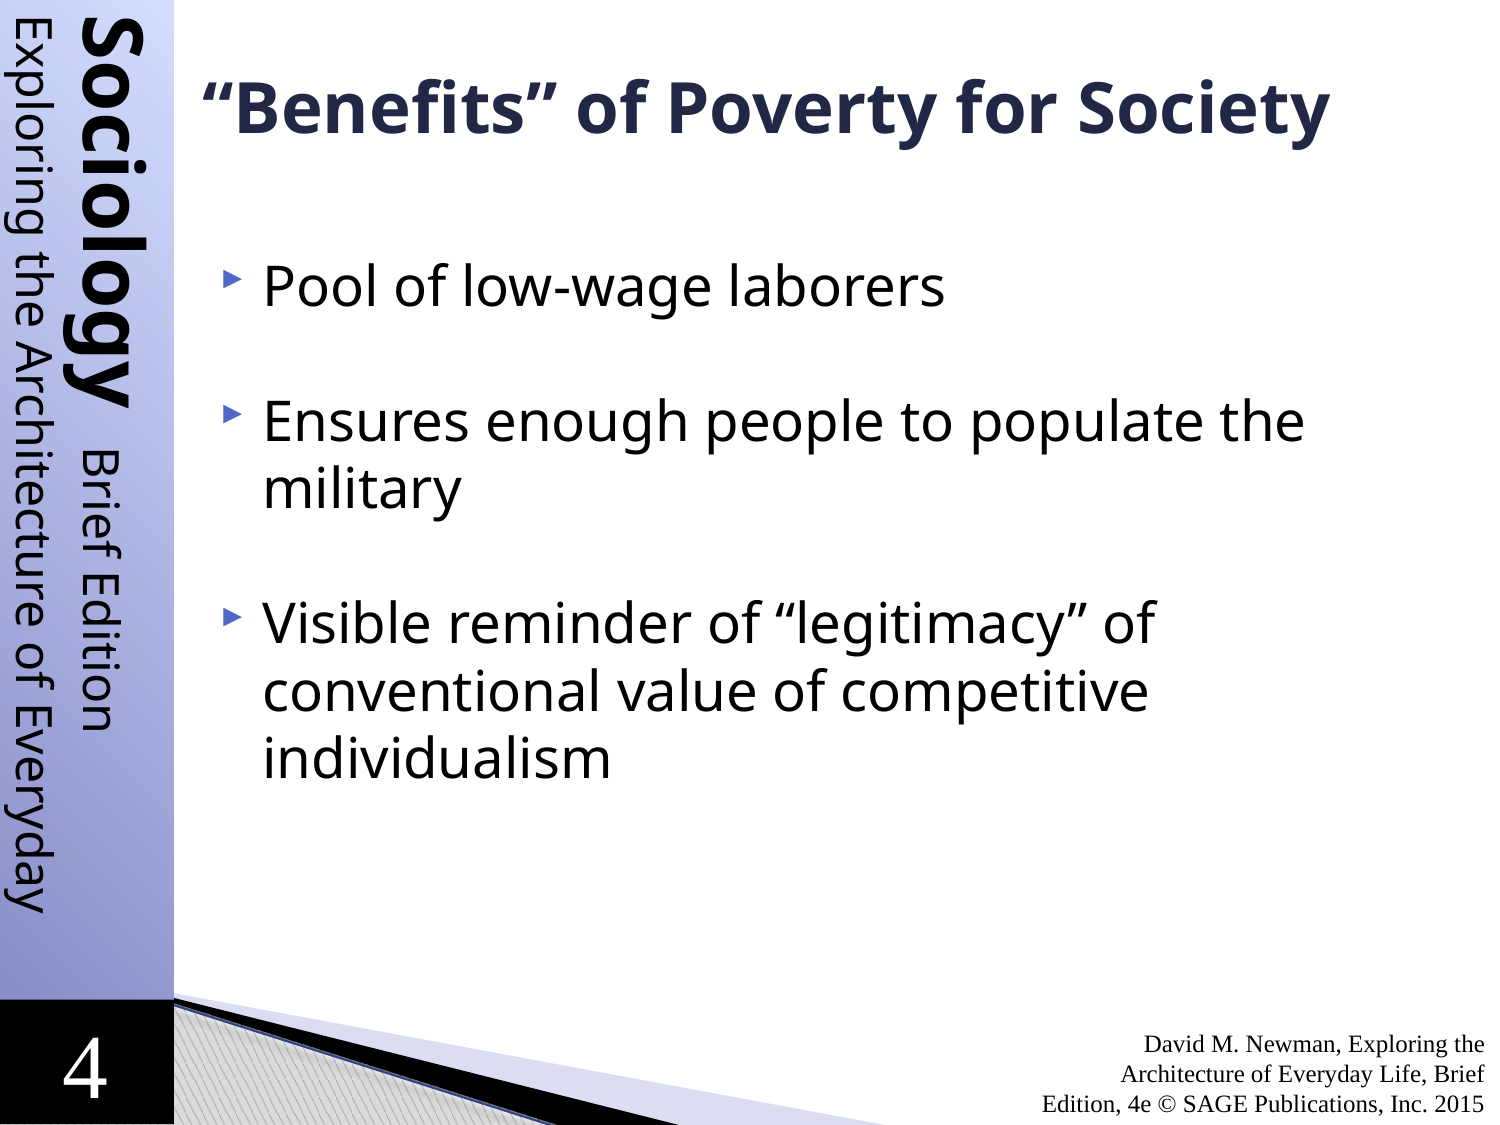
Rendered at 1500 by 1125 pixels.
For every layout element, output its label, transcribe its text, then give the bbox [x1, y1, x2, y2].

picture [174, 1003, 558, 1125]
footer David M. Newman, Exploring the Architecture of Everyday Life, Brief Edition, 4e © SAGE Publications, Inc. 2015 [1025, 1065, 1500, 1125]
title “Benefits” of Poverty for Society [187, 0, 1500, 163]
list Pool of low-wage laborers Ensures enough people to populate the military Visible reminder of “legitimacy” of conventional value of competitive individualism [187, 174, 1500, 988]
